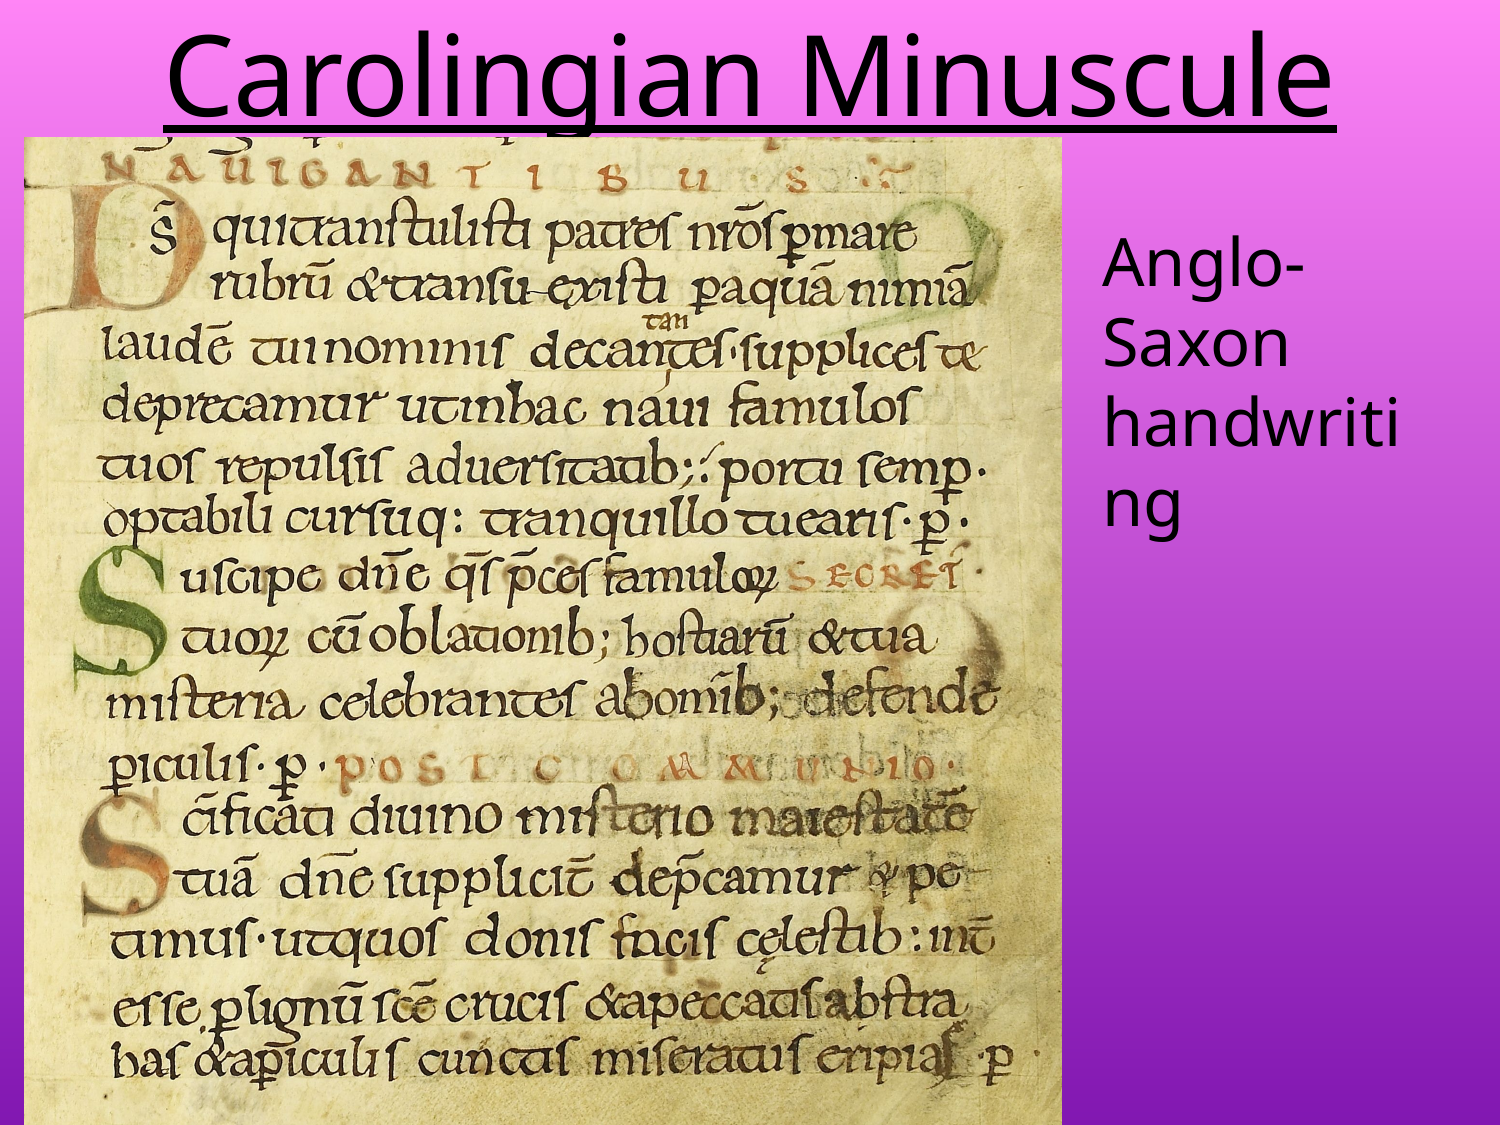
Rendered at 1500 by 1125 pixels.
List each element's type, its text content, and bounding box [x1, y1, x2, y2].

picture [24, 137, 1062, 1125]
text_box Anglo-Saxon handwriting [1087, 212, 1425, 547]
title Carolingian Minuscule [74, 12, 1426, 131]
